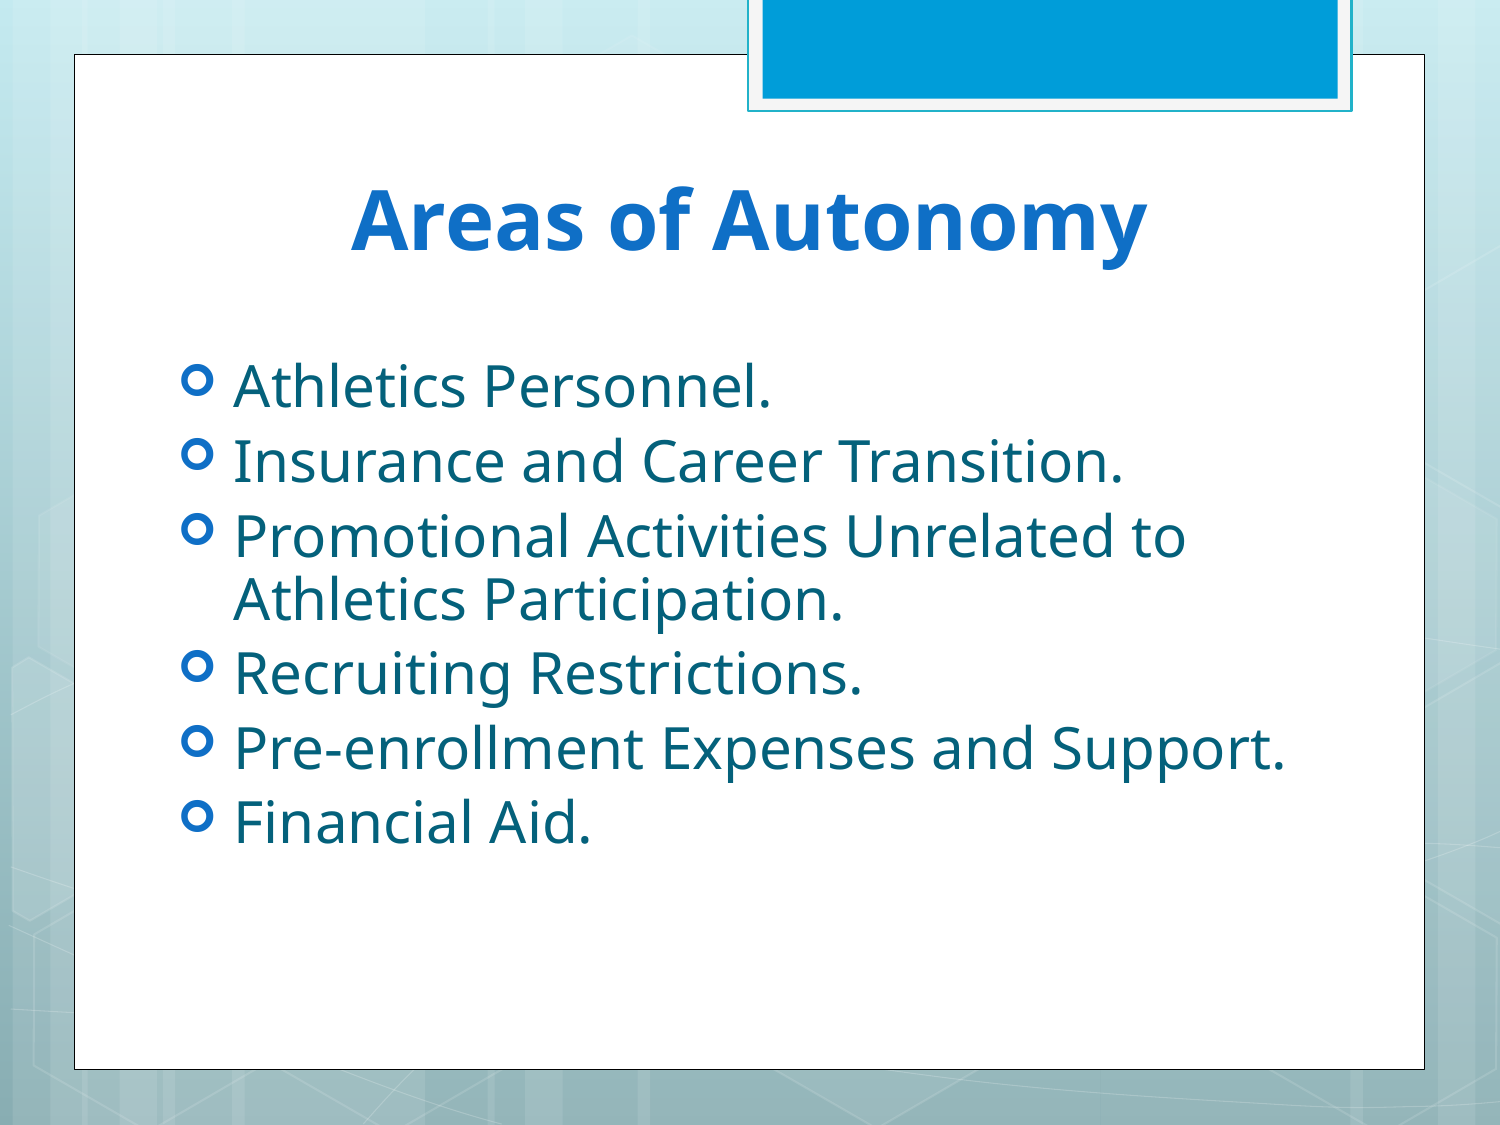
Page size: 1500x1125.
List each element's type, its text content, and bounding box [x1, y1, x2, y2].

title Areas of Autonomy [137, 125, 1363, 275]
list Athletics Personnel. Insurance and Career Transition. Promotional Activities Unrelated to Athletics Participation. Recruiting Restrictions. Pre-enrollment Expenses and Support. Financial Aid. [162, 350, 1338, 975]
